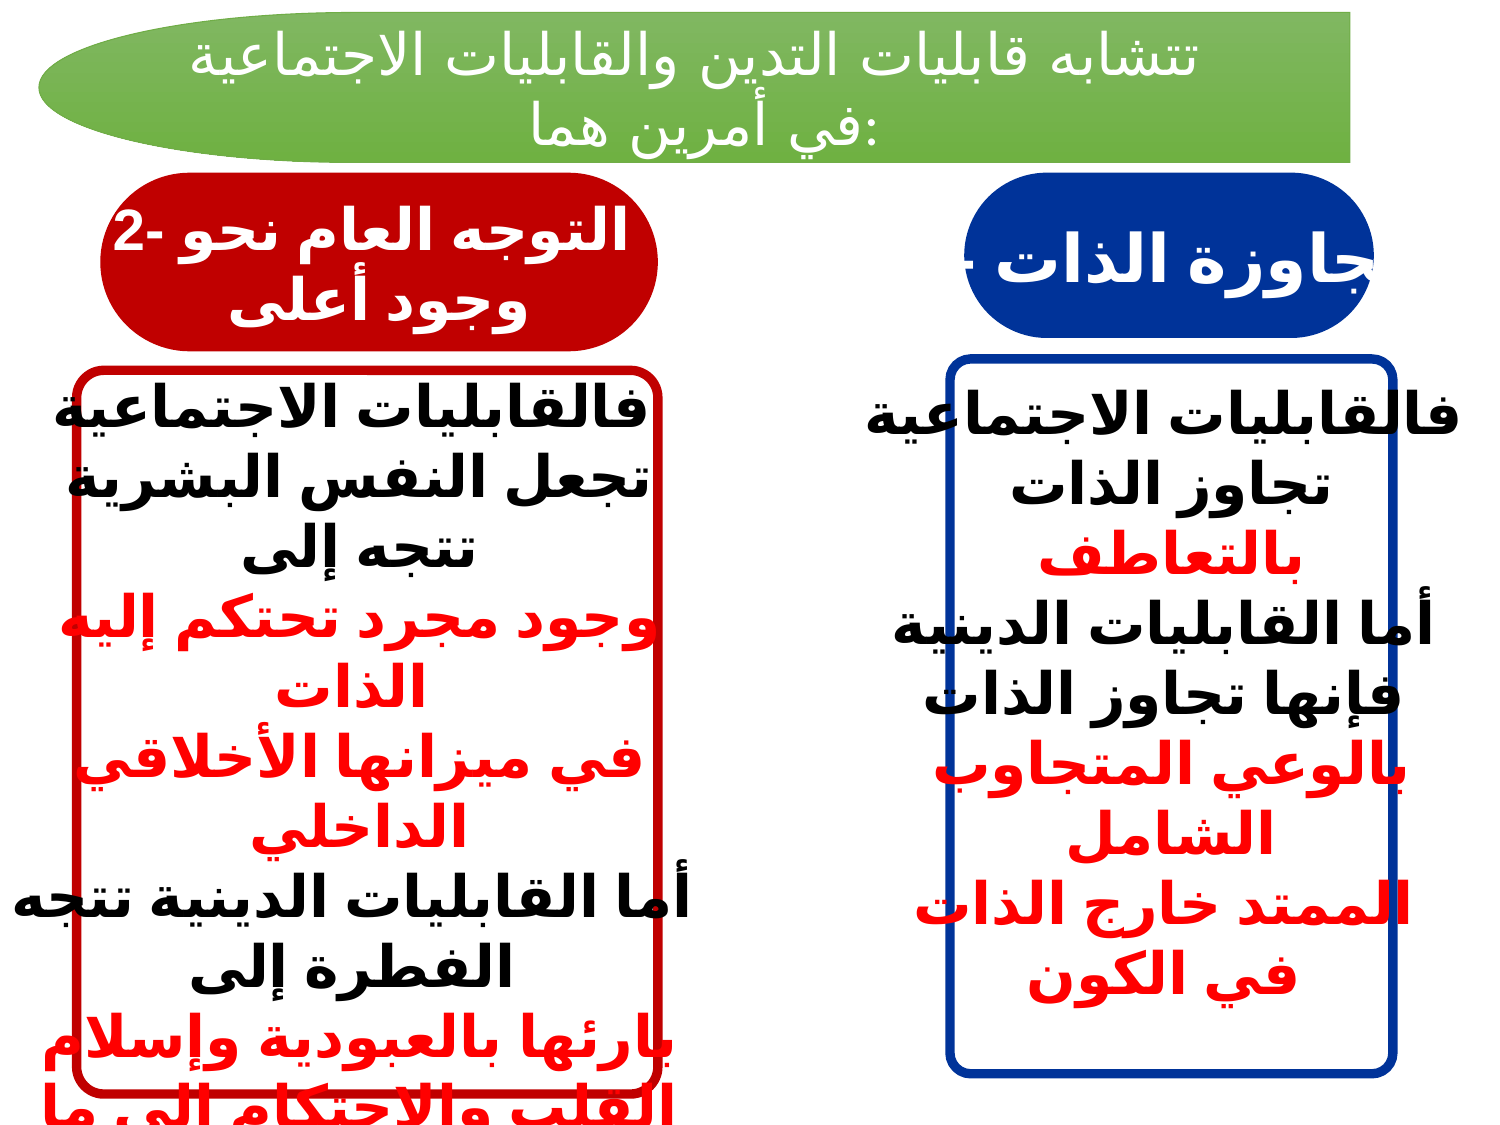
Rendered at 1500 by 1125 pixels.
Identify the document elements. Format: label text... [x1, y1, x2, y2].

text_box 1- مجاوزة الذات [964, 172, 1374, 338]
text_box تتشابه قابليات التدين والقابليات الاجتماعية في أمرين هما: [38, 11, 1351, 163]
text_box فالقابليات الاجتماعية تجعل النفس البشرية تتجه إلى وجود مجرد تحتكم إليه الذات في ميزانها الأخلاقي الداخلي أما القابليات الدينية تتجه الفطرة إلى بارئها بالعبودية وإسلام القلب والاحتكام إلى ما يأمر به وينهى عنه [0, 361, 735, 1125]
text_box 2- التوجه العام نحو وجود أعلى [100, 172, 658, 352]
text_box فالقابليات الاجتماعية تجاوز الذات بالتعاطف أما القابليات الدينية فإنها تجاوز الذات بالوعي المتجاوب الشامل الممتد خارج الذات في الكون [949, 358, 1393, 1074]
